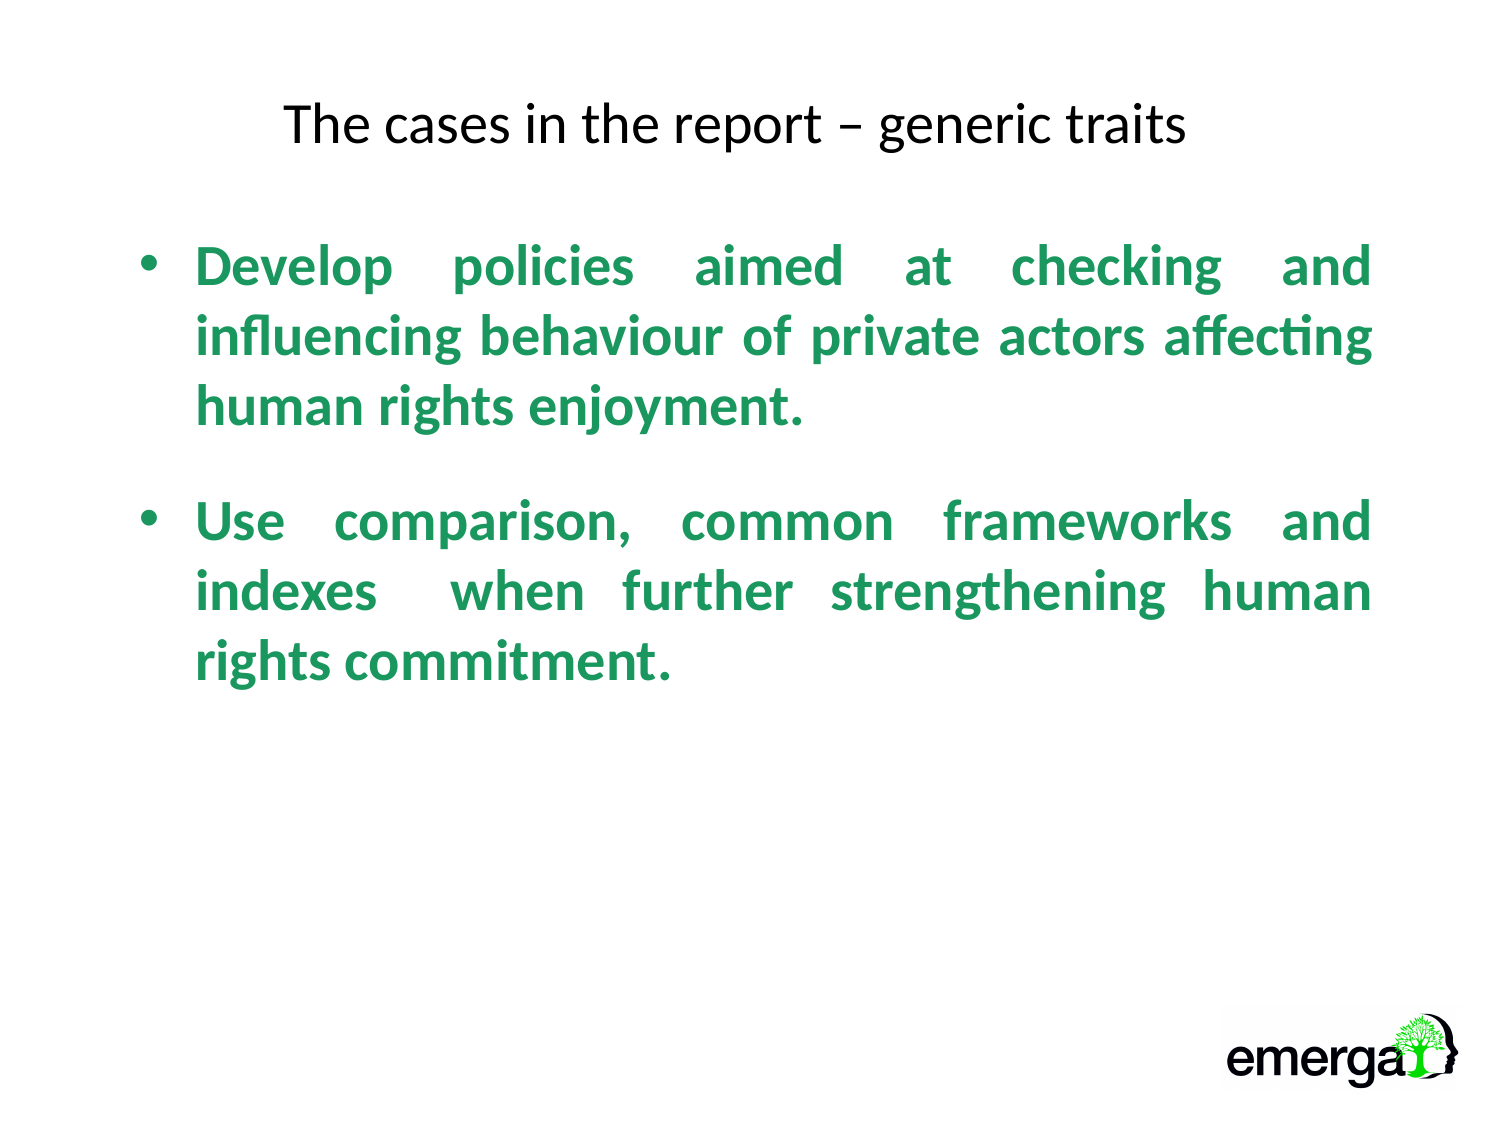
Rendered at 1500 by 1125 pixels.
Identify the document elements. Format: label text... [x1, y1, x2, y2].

text_box Develop policies aimed at checking and influencing behaviour of private actors affecting human rights enjoyment. Use comparison, common frameworks and indexes when further strengthening human rights commitment. [123, 219, 1388, 890]
text_box The cases in the report – generic traits [268, 78, 1204, 163]
picture [1222, 1005, 1462, 1095]
